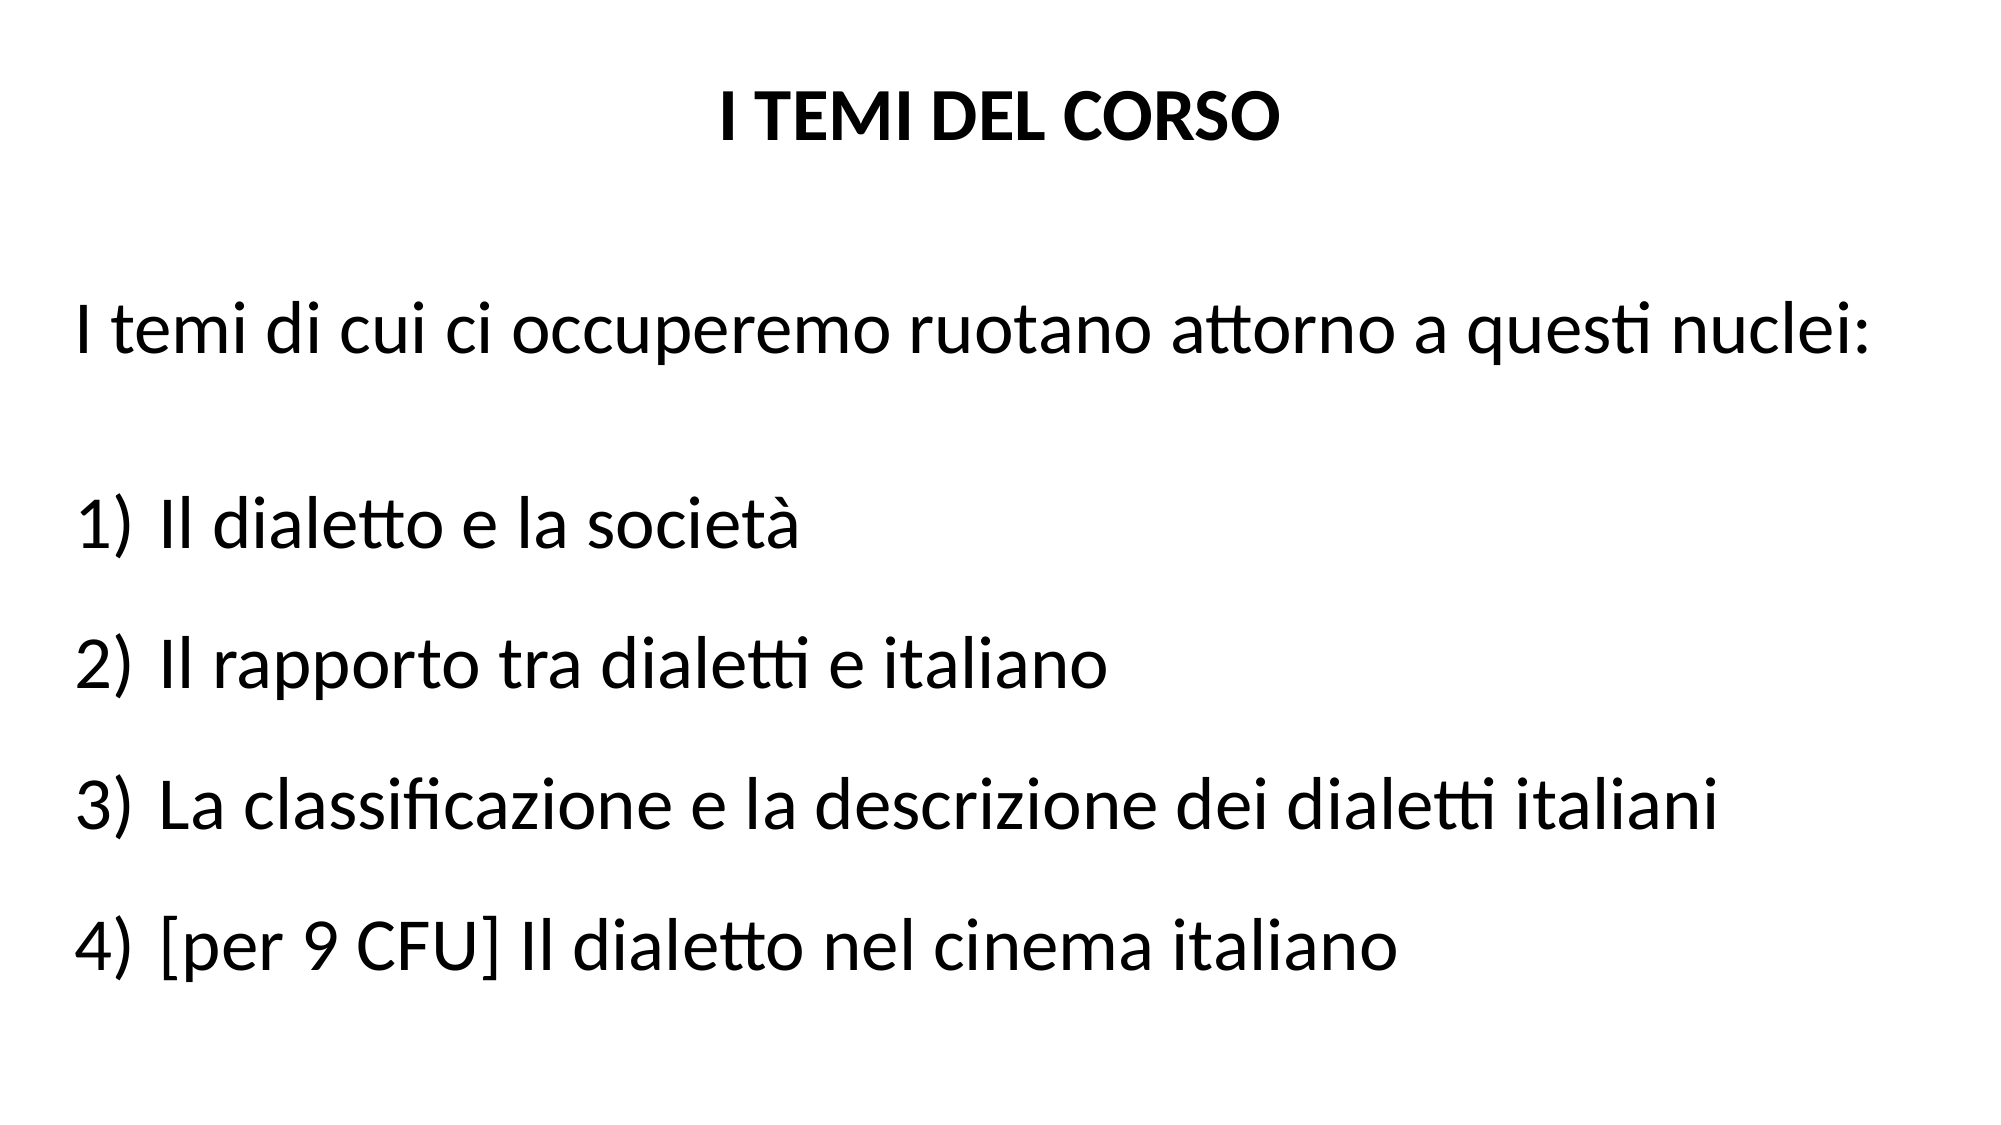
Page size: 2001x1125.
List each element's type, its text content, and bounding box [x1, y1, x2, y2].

title I TEMI DEL CORSO [137, 34, 1863, 199]
text_box I temi di cui ci occuperemo ruotano attorno a questi nuclei: Il dialetto e la società Il rapporto tra dialetti e italiano La classificazione e la descrizione dei dialetti italiani [per 9 CFU] Il dialetto nel cinema italiano [59, 281, 1941, 1033]
